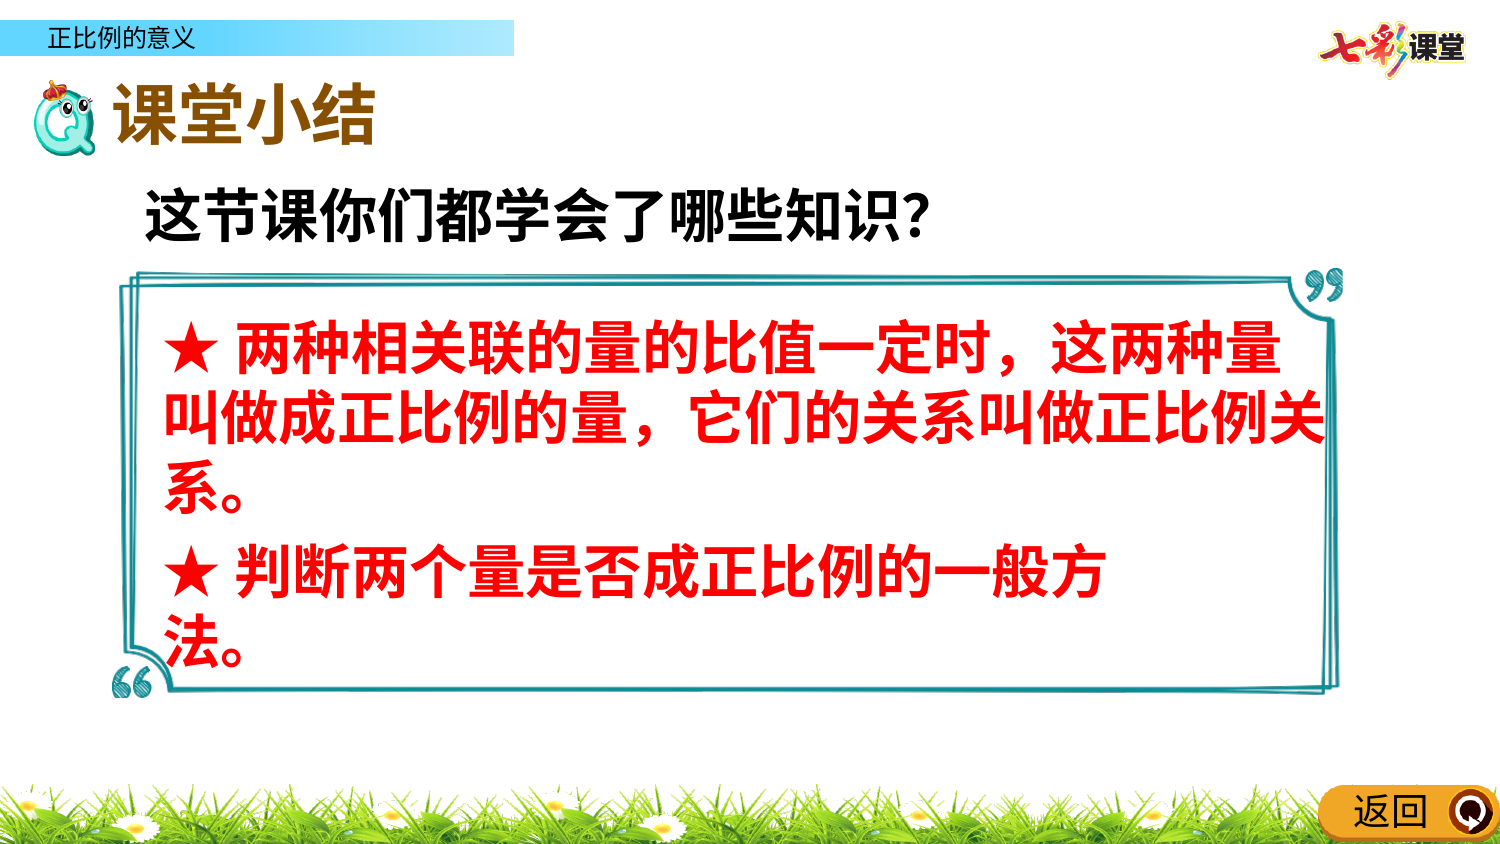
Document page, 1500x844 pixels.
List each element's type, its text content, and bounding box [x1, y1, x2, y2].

picture [0, 784, 1500, 844]
text_box 这节课你们都学会了哪些知识？ [133, 173, 972, 255]
picture [1316, 20, 1468, 80]
text_box 课堂小结 [100, 67, 404, 159]
picture [34, 80, 96, 156]
picture [111, 267, 1343, 699]
